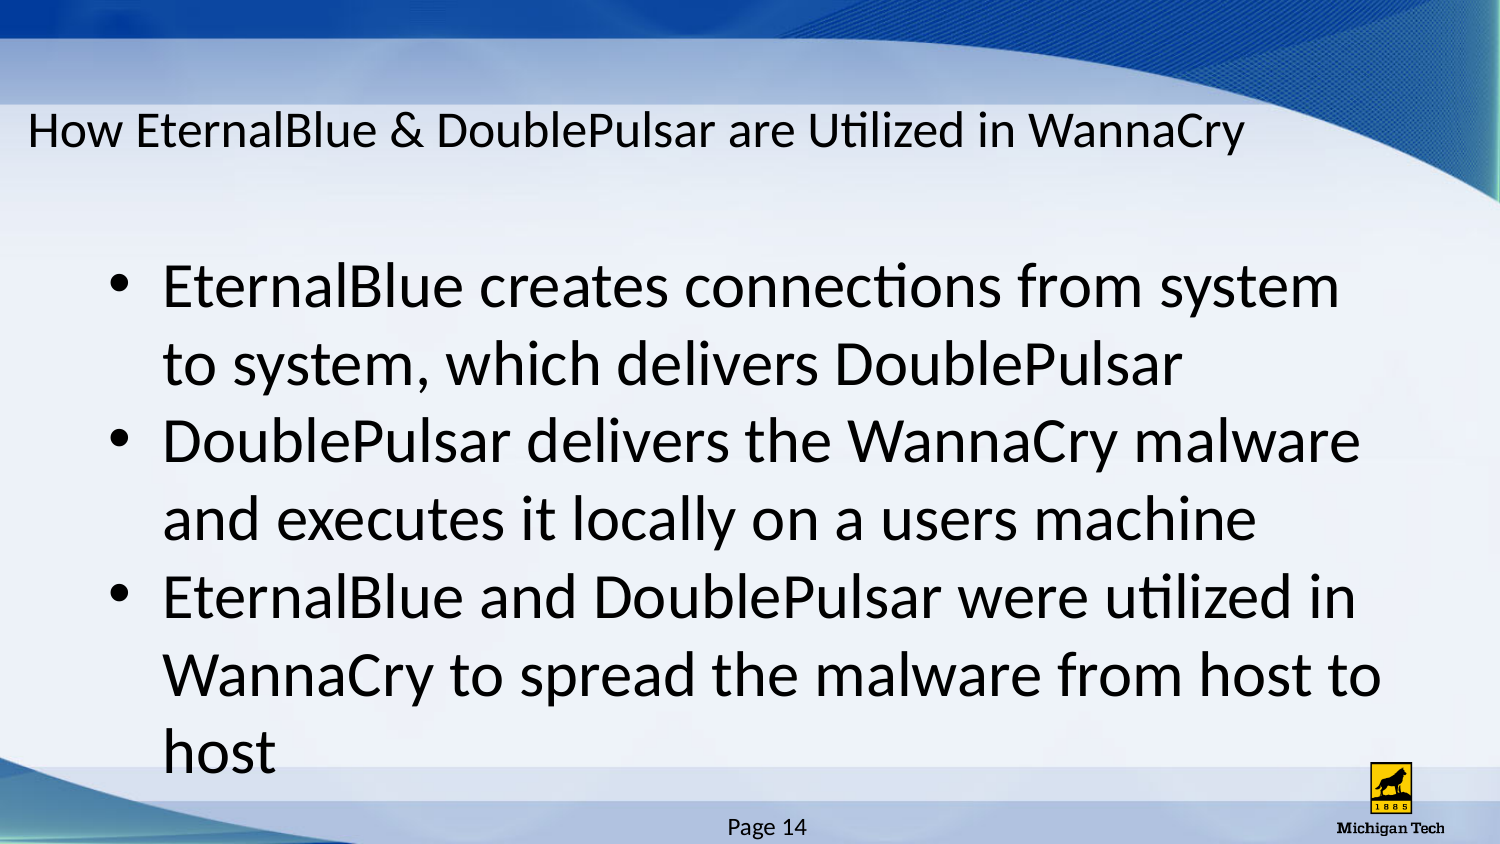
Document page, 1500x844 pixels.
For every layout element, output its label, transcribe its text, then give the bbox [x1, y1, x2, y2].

picture [0, 0, 1500, 844]
title How EternalBlue & DoublePulsar are Utilized in WannaCry [12, 56, 1263, 197]
list EternalBlue creates connections from system to system, which delivers DoublePulsar DoublePulsar delivers the WannaCry malware and executes it locally on a users machine EternalBlue and DoublePulsar were utilized in WannaCry to spread the malware from host to host [75, 235, 1425, 797]
